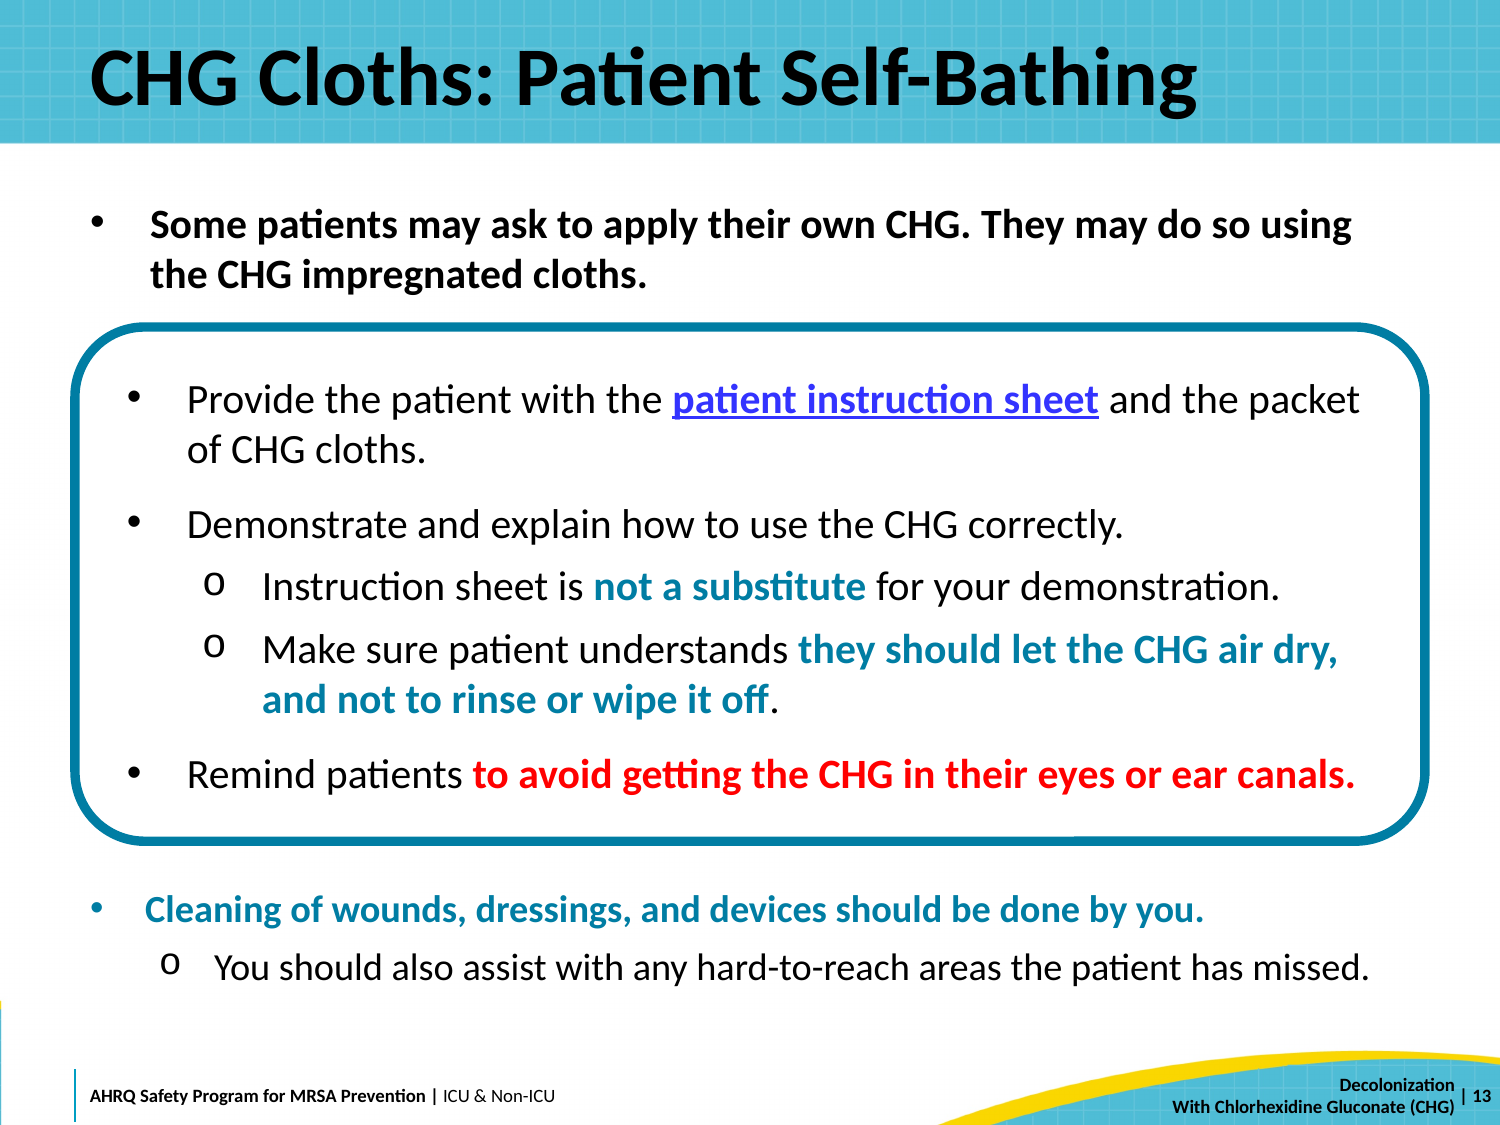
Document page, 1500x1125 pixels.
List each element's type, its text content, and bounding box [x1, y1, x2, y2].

list Cleaning of wounds, dressings, and devices should be done by you. You should also assist with any hard-to-reach areas the patient has missed. [75, 867, 1425, 1065]
list Some patients may ask to apply their own CHG. They may do so using the CHG impregnated cloths. [75, 188, 1425, 326]
picture [0, 0, 1500, 1125]
title CHG Cloths: Patient Self-Bathing [75, 0, 1425, 150]
text_box [73, 325, 1426, 843]
slide_number | 13 [1455, 1065, 1500, 1125]
list Provide the patient with the patient instruction sheet and the packet of CHG cloths. Demonstrate and explain how to use the CHG correctly. Instruction sheet is not a substitute for your demonstration. Make sure patient understands they should let the CHG air dry, and not to rinse or wipe it off. Remind patients to avoid getting the CHG in their eyes or ear canals. [111, 339, 1389, 829]
